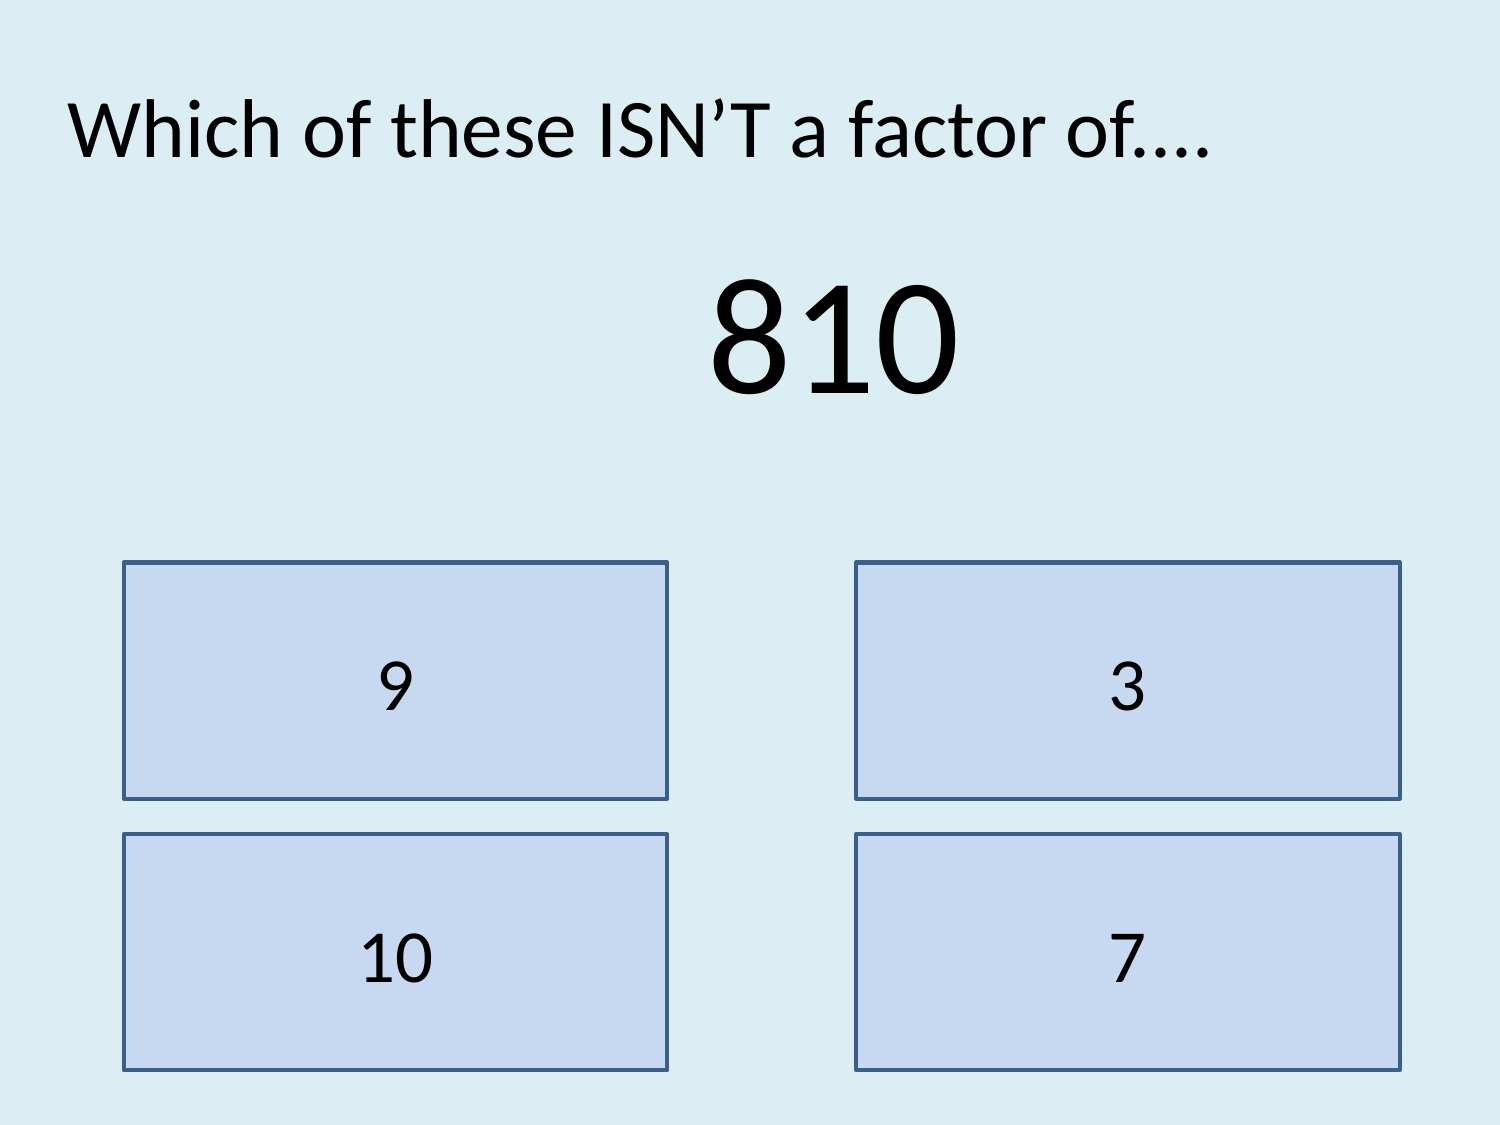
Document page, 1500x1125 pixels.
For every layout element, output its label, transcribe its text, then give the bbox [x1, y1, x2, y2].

text_box 9 [122, 560, 669, 801]
text_box Which of these ISN’T a factor of.... [53, 66, 1424, 182]
text_box 810 [692, 219, 976, 435]
text_box 10 [122, 832, 669, 1072]
text_box 7 [854, 832, 1402, 1072]
text_box 3 [854, 560, 1402, 801]
